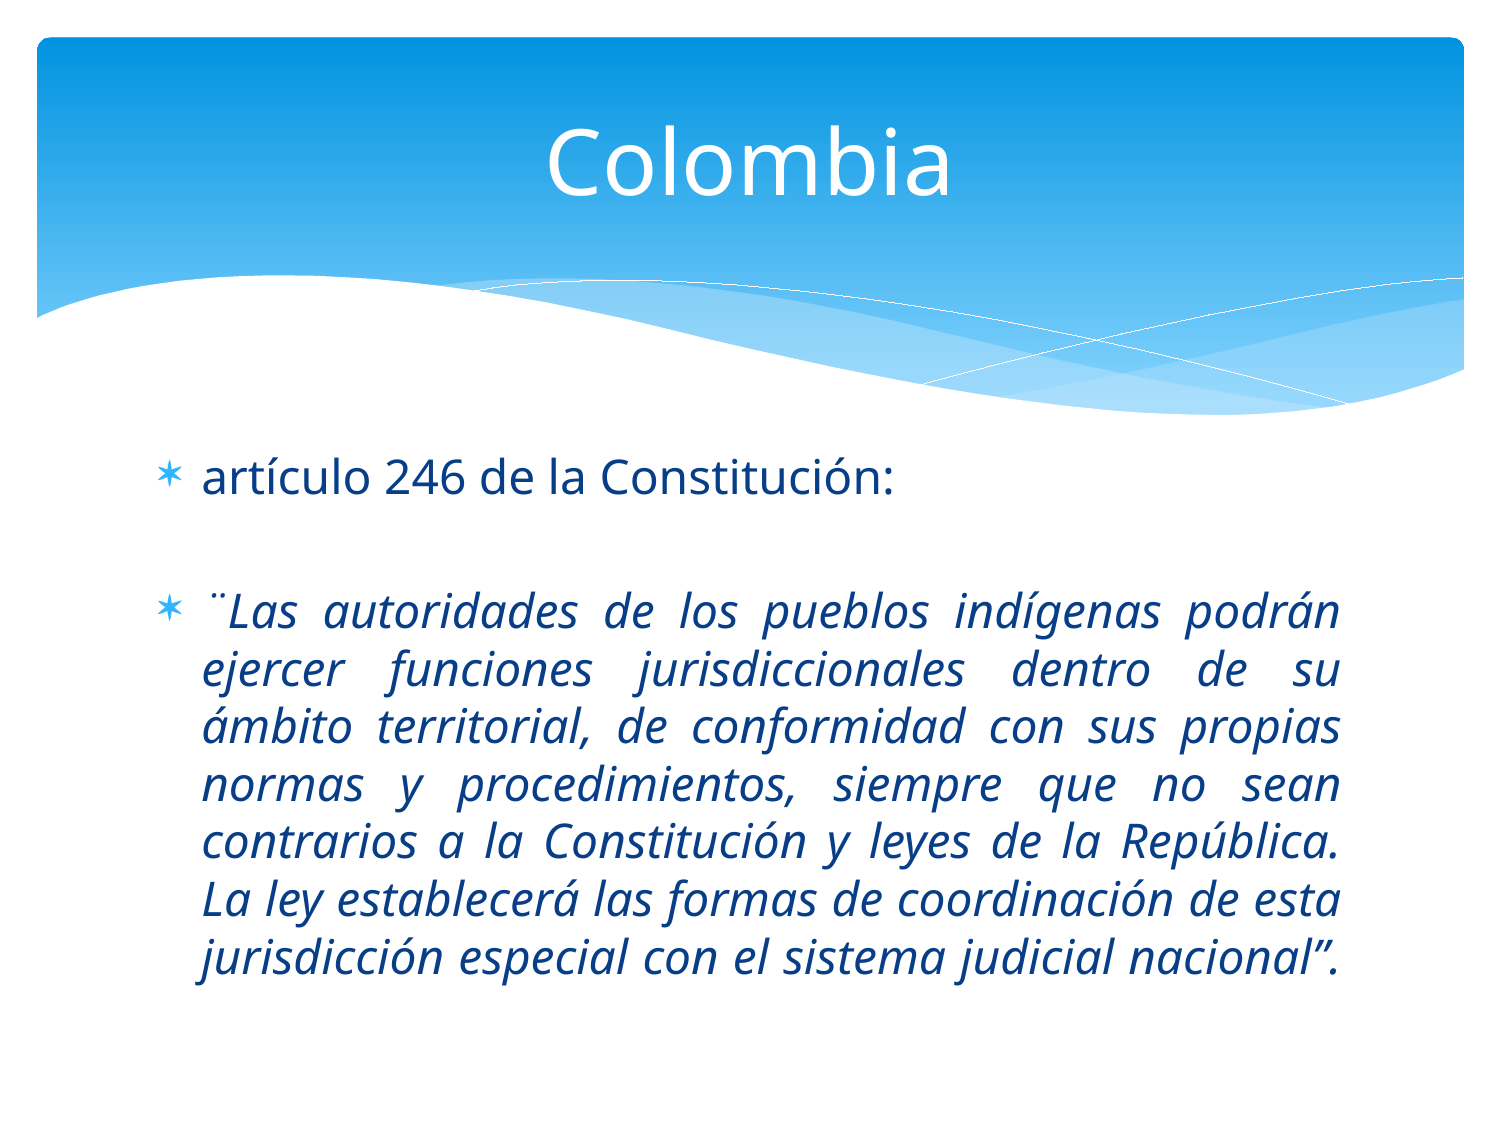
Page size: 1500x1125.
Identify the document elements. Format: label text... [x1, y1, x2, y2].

title Colombia [75, 55, 1425, 261]
list artículo 246 de la Constitución: ¨Las autoridades de los pueblos indígenas podrán ejercer funciones jurisdiccionales dentro de su ámbito territorial, de conformidad con sus propias normas y procedimientos, siempre que no sean contrarios a la Constitución y leyes de la República. La ley establecerá las formas de coordinación de esta jurisdicción especial con el sistema judicial nacional”. [143, 438, 1359, 1005]
